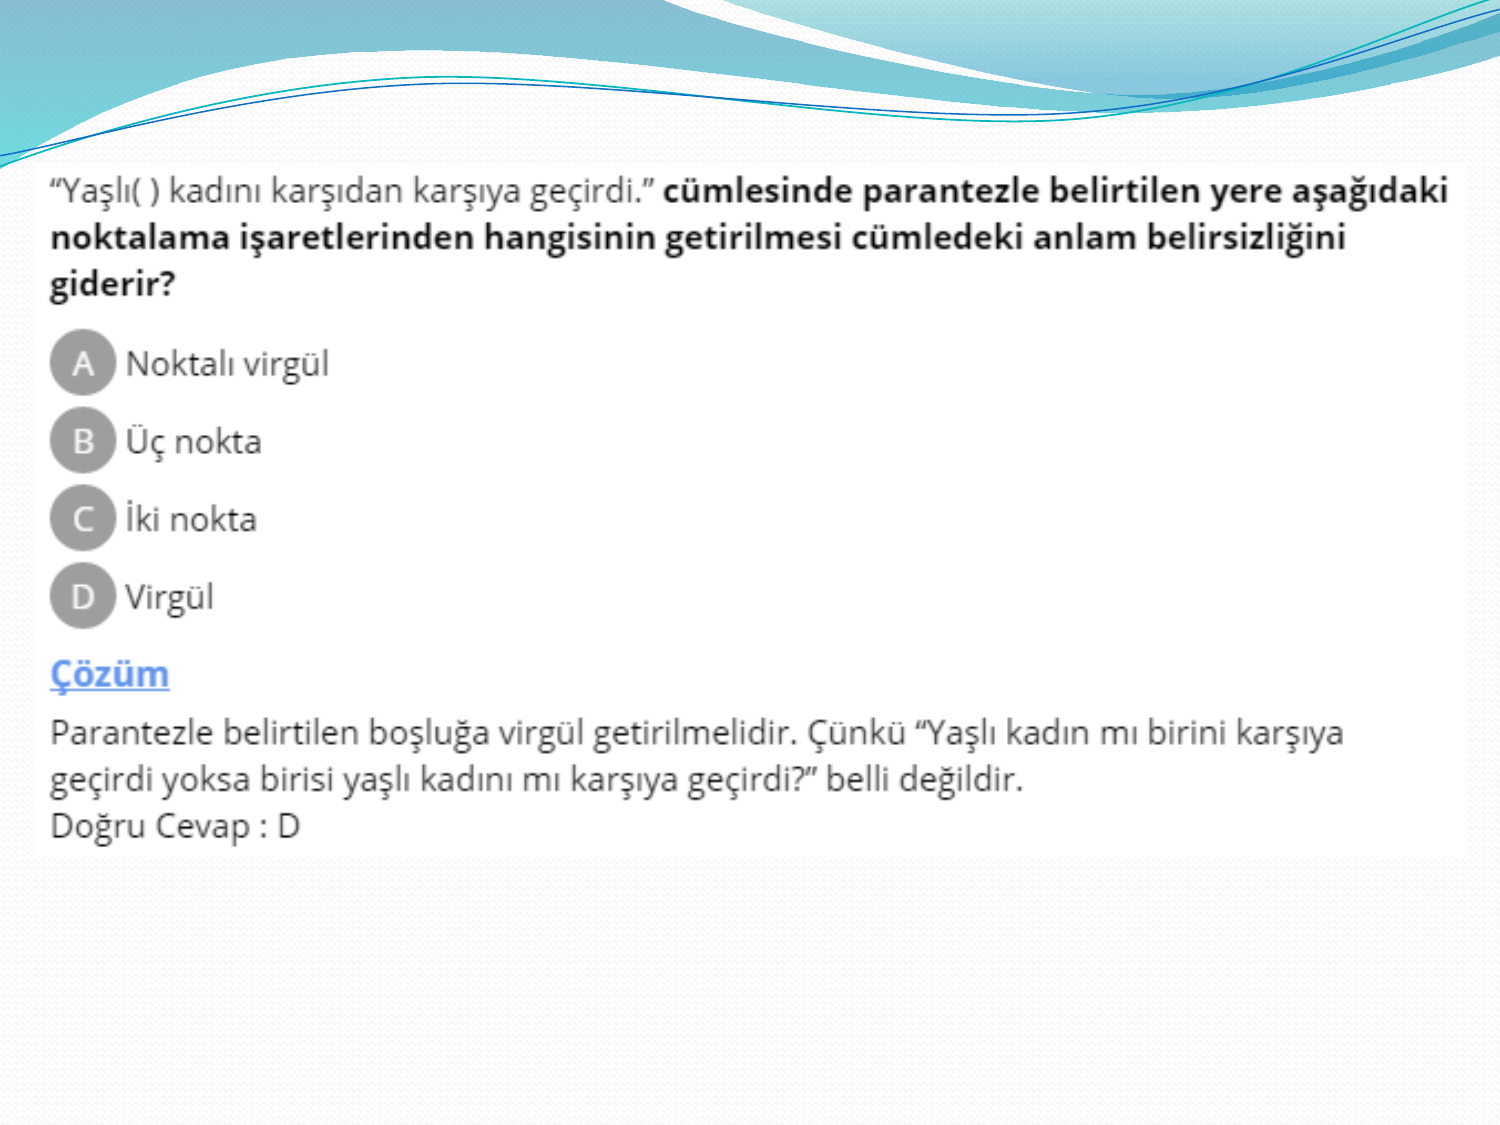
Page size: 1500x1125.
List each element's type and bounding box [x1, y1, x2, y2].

picture [34, 163, 1465, 856]
